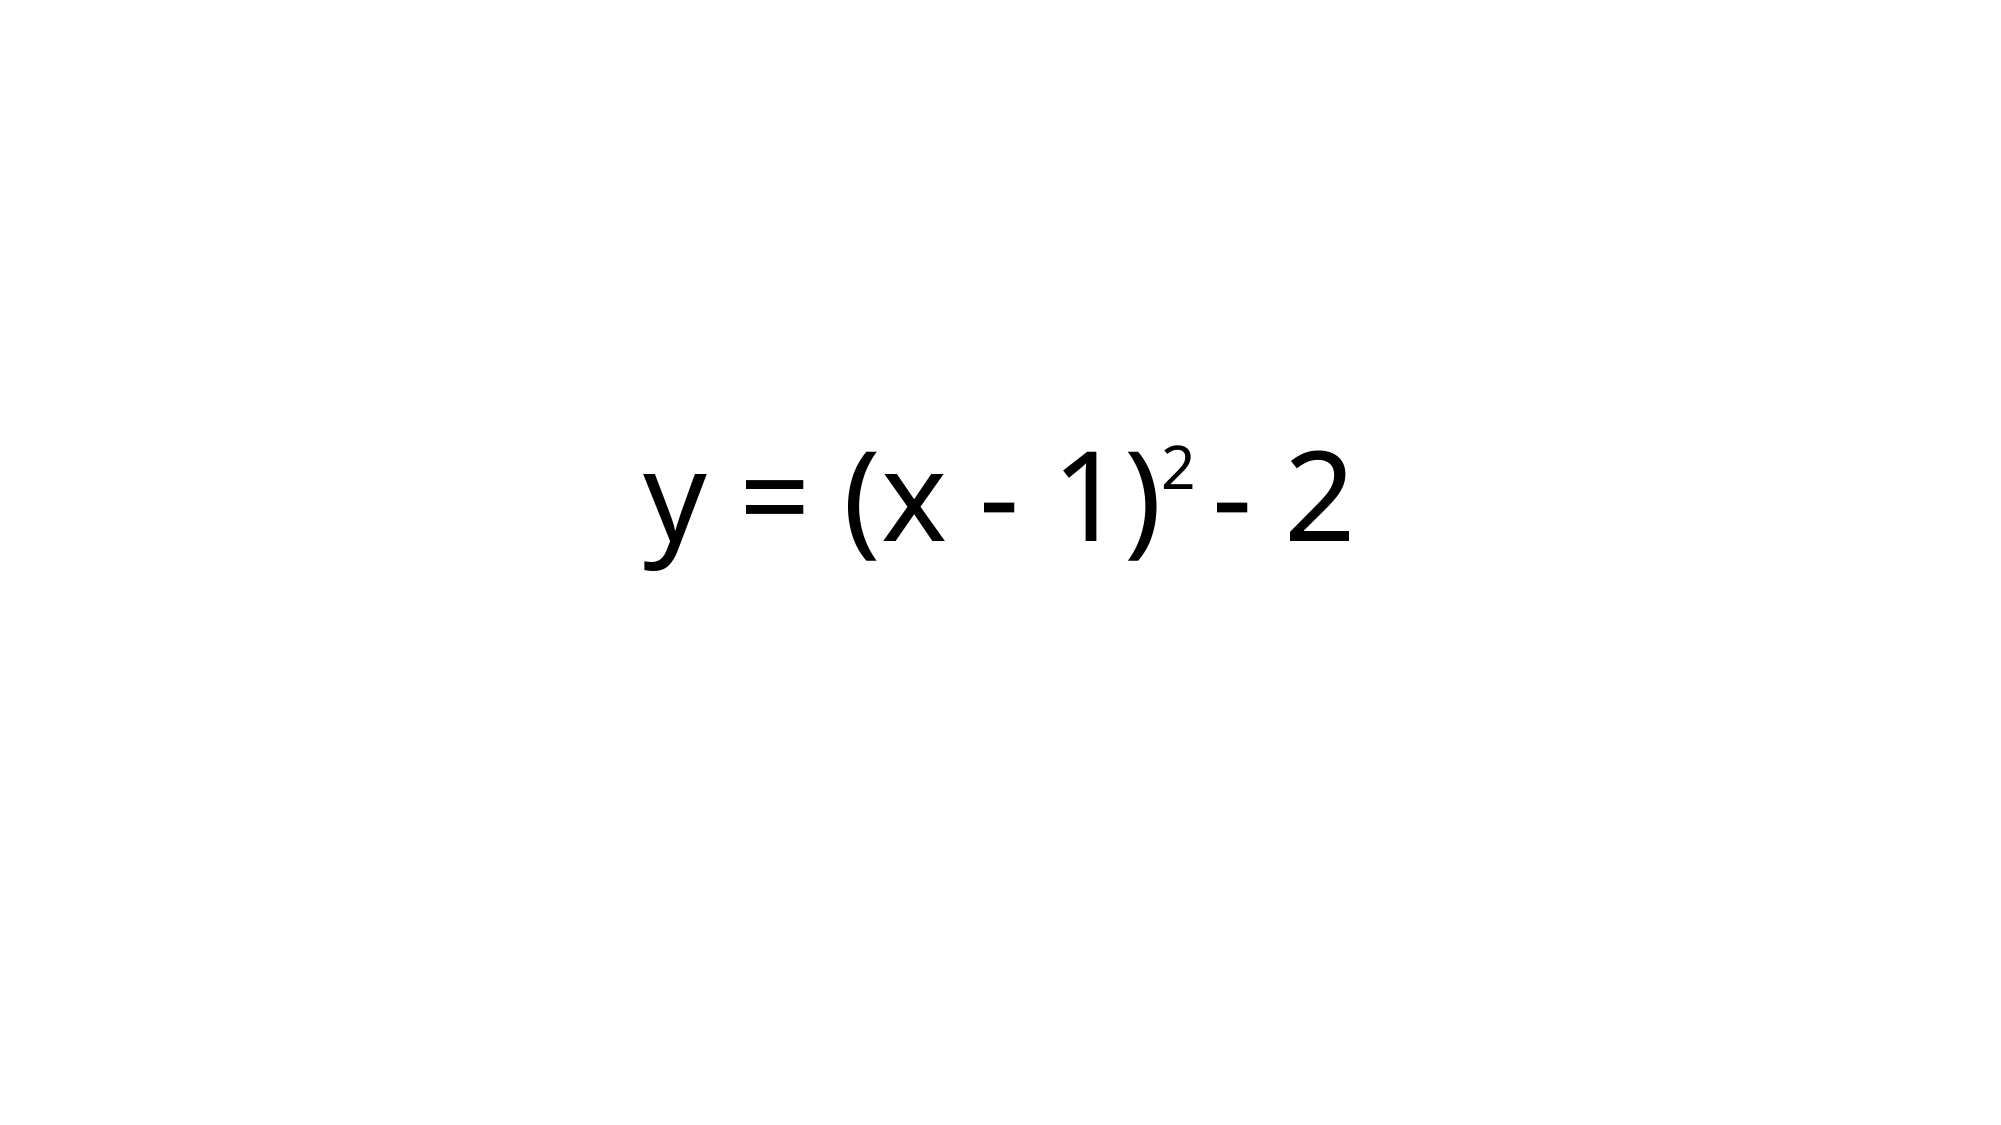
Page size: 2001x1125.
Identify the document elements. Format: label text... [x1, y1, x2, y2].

title y = (x - 1)2 - 2 [249, 184, 1750, 576]
